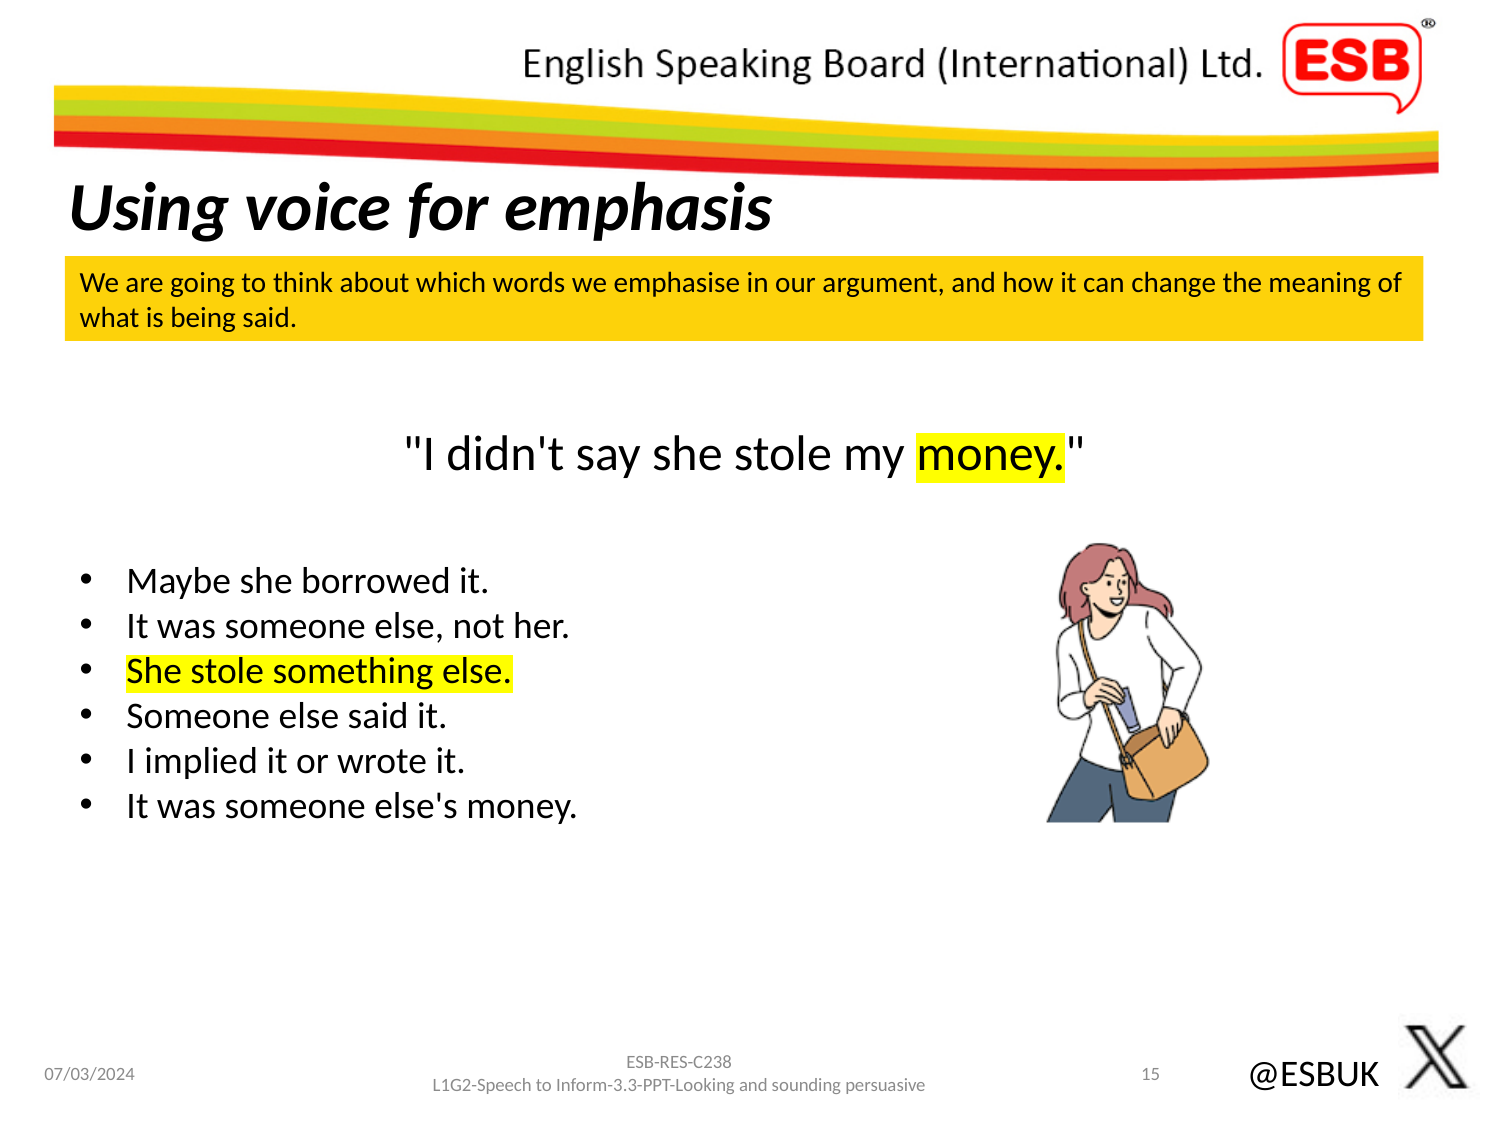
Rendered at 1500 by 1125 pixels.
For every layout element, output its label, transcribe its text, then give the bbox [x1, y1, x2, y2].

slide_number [29, 1042, 367, 1103]
title Using voice for emphasis [53, 160, 1347, 257]
text_box "I didn't say she stole my money." [369, 413, 1119, 488]
picture [0, 0, 1500, 189]
picture [1398, 1013, 1480, 1102]
text_box We are going to think about which words we emphasise in our argument, and how it can change the meaning of what is being said. [64, 256, 1424, 341]
text_box Maybe she borrowed it. It was someone else, not her. She stole something else. Someone else said it. I implied it or wrote it. It was someone else's money. [64, 548, 1364, 878]
picture [1025, 498, 1213, 840]
slide_number 15 [930, 1042, 1176, 1103]
footer ESB-RES-C238 L1G2-Speech to Inform-3.3-PPT-Looking and sounding persuasive [395, 1042, 930, 1103]
